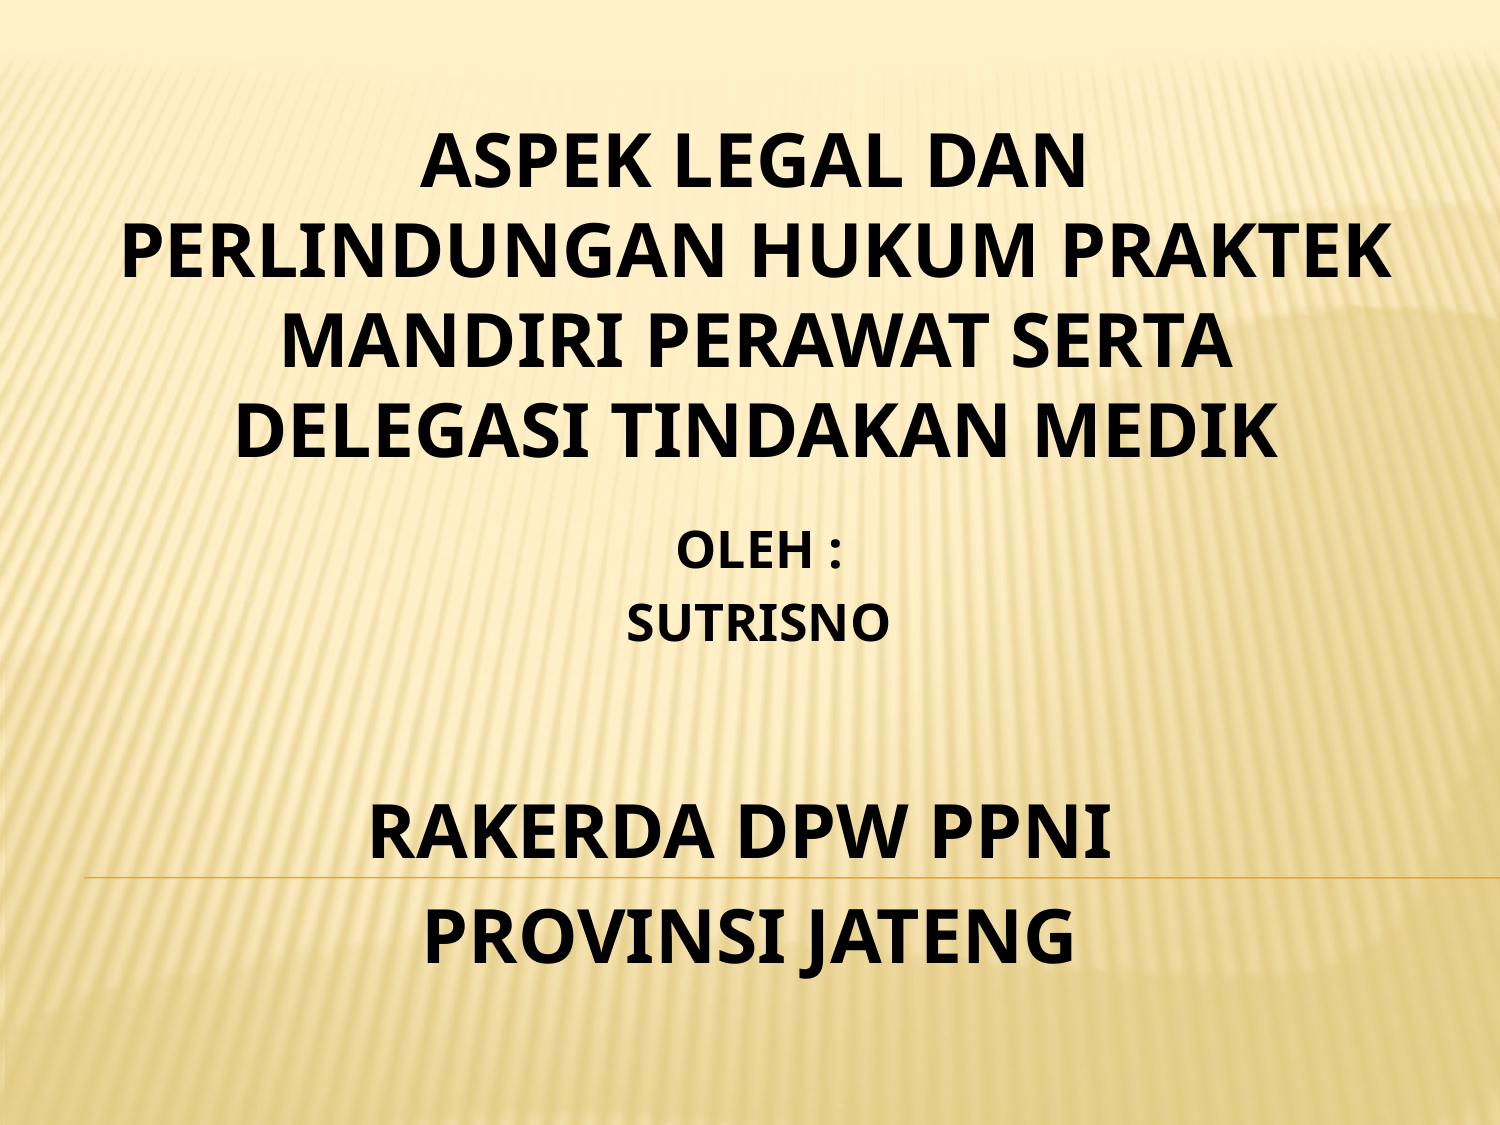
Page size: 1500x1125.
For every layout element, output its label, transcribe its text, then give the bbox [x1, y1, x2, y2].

text_box OLEH : SUTRISNO [234, 508, 1285, 661]
title ASPEK LEGAL DAN PERLINDUNGAN HUKUM PRAKTEK MANDIRI PERAWAT SERTA DELEGASI TINDAKAN MEDIK [93, 105, 1418, 591]
subtitle RAKERDA DPW PPNI PROVINSI JATENG [225, 799, 1275, 986]
